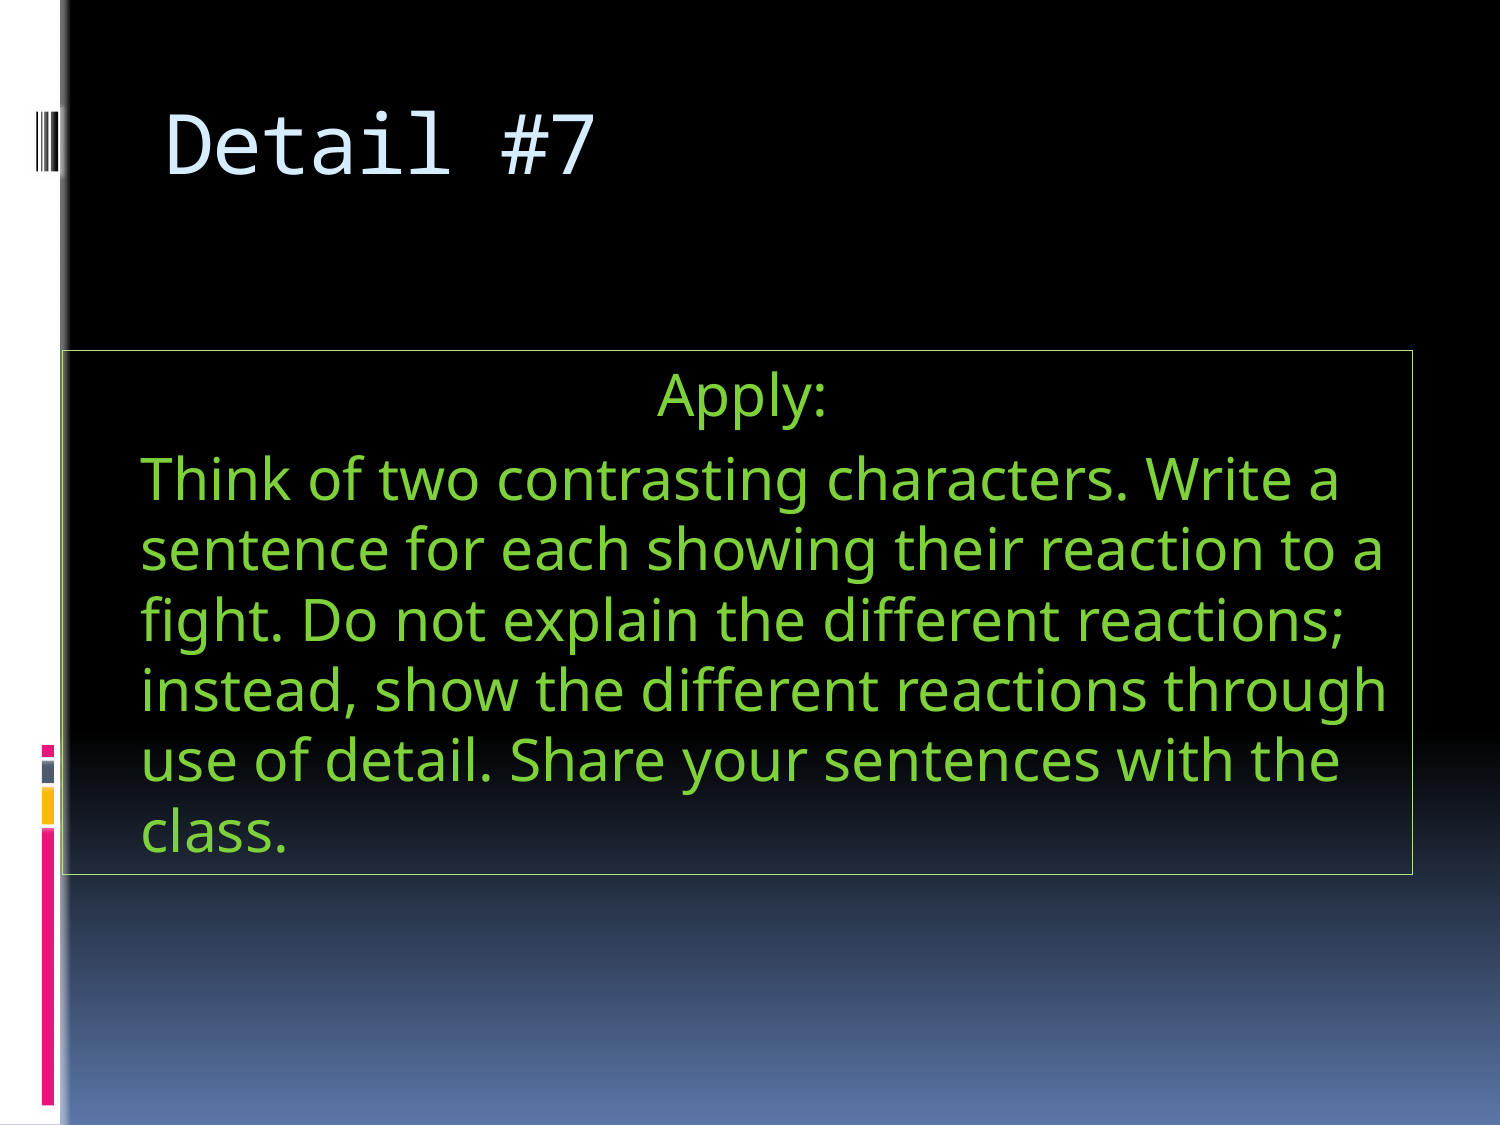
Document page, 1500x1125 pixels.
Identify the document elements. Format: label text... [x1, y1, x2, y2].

list Apply: Think of two contrasting characters. Write a sentence for each showing their reaction to a fight. Do not explain the different reactions; instead, show the different reactions through use of detail. Share your sentences with the class. [62, 350, 1413, 875]
title Detail #7 [150, 83, 1425, 234]
